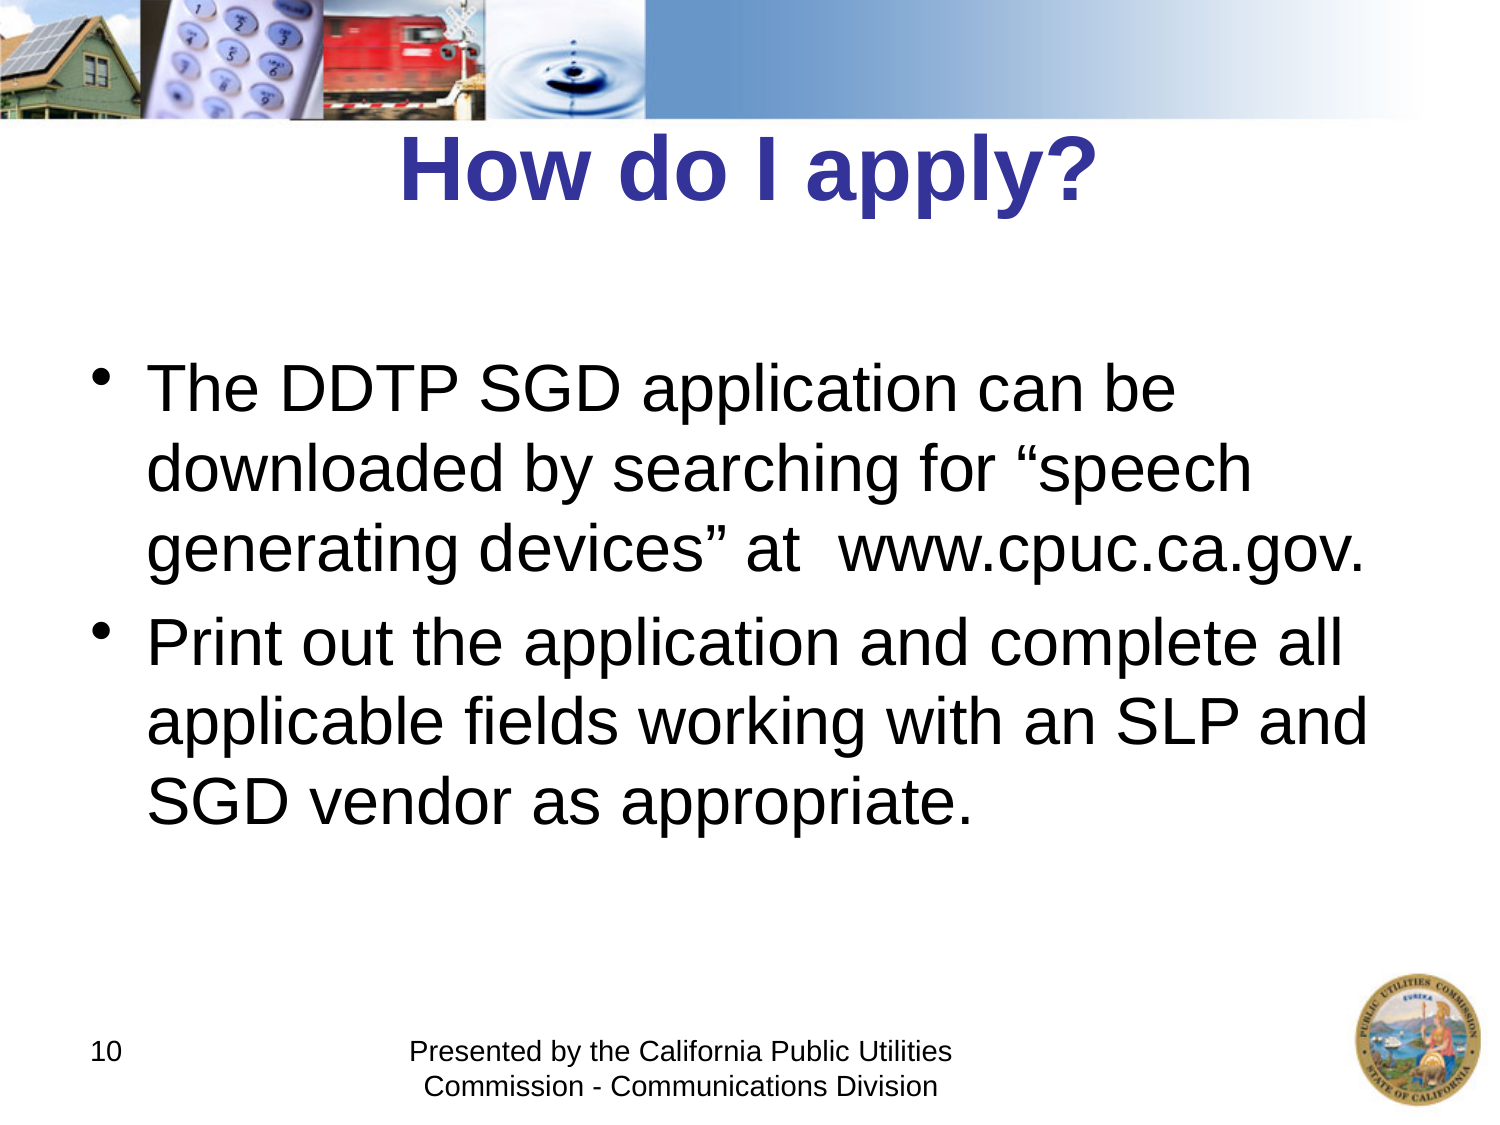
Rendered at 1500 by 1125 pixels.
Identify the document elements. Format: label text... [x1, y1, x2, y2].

footer Presented by the California Public Utilities Commission - Communications Division [362, 1024, 1000, 1103]
list The DDTP SGD application can be downloaded by searching for “speech generating devices” at www.cpuc.ca.gov. Print out the application and complete all applicable fields working with an SLP and SGD vendor as appropriate. [75, 337, 1425, 1005]
picture [0, 0, 1500, 1125]
slide_number 10 [75, 1024, 350, 1103]
title How do I apply? [75, 137, 1425, 300]
